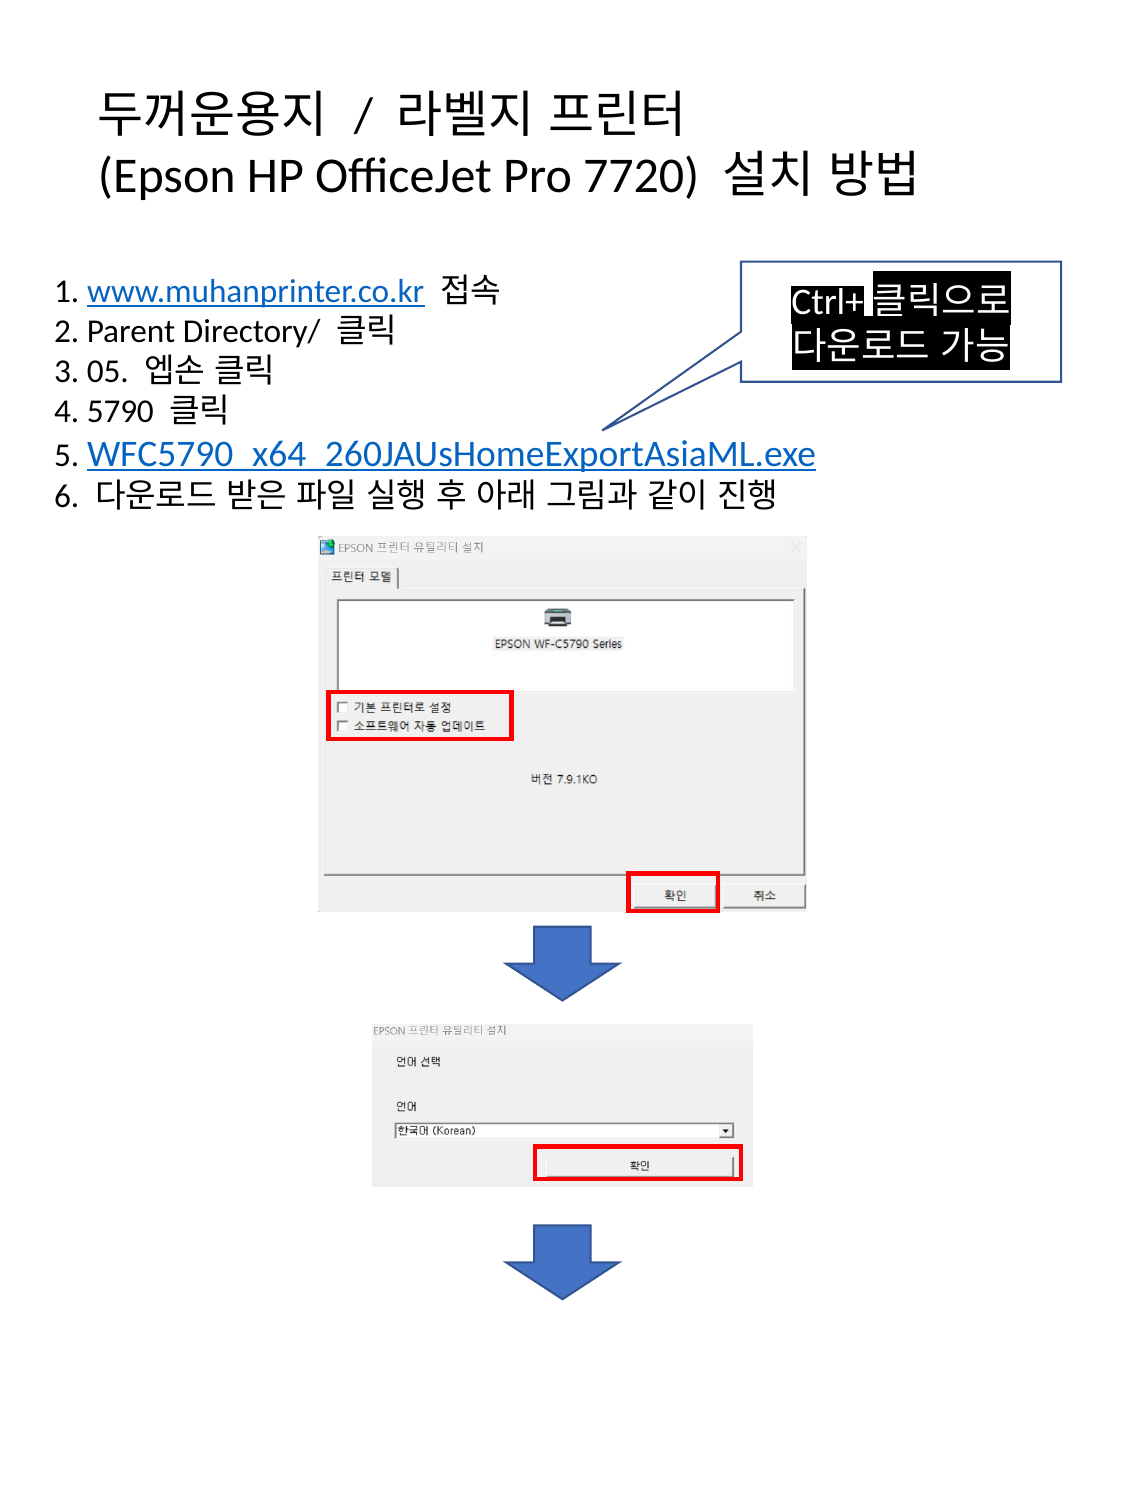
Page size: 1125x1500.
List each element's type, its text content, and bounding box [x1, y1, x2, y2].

text_box [502, 1224, 623, 1301]
picture [318, 536, 807, 912]
text_box 1. www.muhanprinter.co.kr 접속 2. Parent Directory/ 클릭 3. 05. 엡손 클릭 4. 5790 클릭 5. WFC5790_x64_260JAUsHomeExportAsiaML.exe 6. 다운로드 받은 파일 실행 후 아래 그림과 같이 진행 [39, 261, 1125, 521]
text_box 두꺼운용지 / 라벨지 프린터 (Epson HP OfficeJet Pro 7720) 설치 방법 [83, 75, 1125, 210]
text_box Ctrl+클릭으로 다운로드 가능 [601, 260, 1063, 432]
text_box [502, 925, 623, 1002]
picture [372, 1023, 753, 1187]
